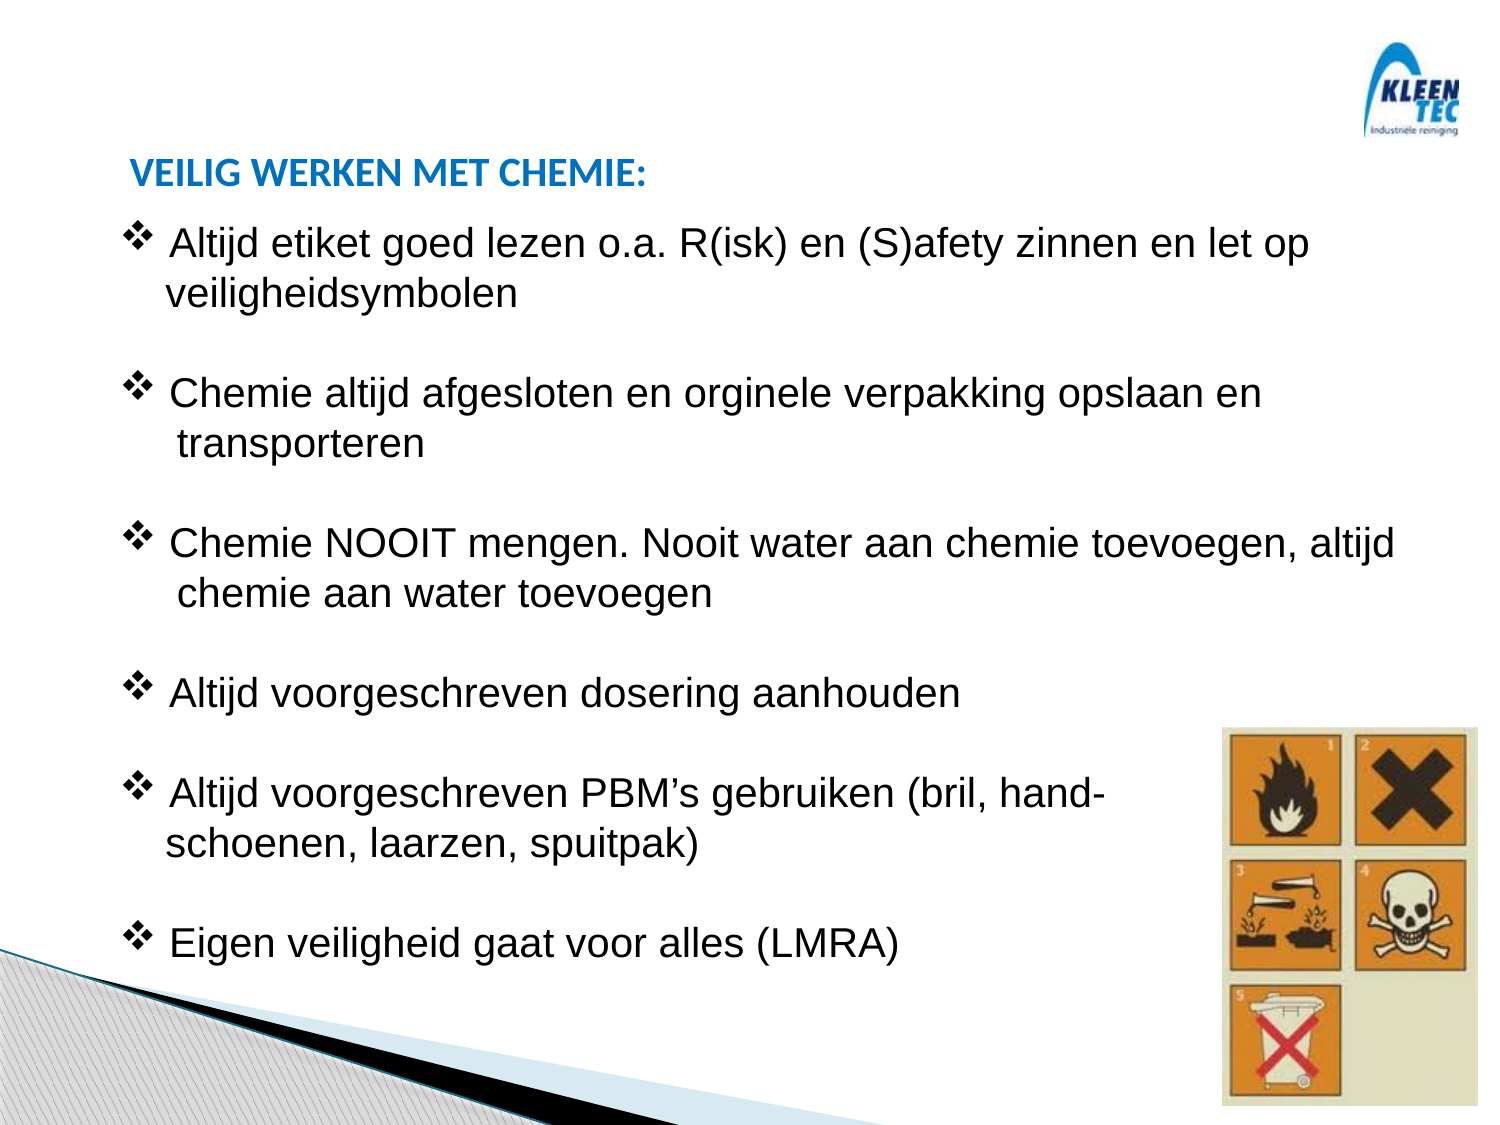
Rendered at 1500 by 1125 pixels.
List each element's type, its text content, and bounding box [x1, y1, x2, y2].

text_box VEILIG WERKEN MET CHEMIE: [114, 137, 663, 202]
picture [1222, 727, 1478, 1107]
picture [1363, 42, 1459, 138]
text_box Altijd etiket goed lezen o.a. R(isk) en (S)afety zinnen en let op veiligheidsymbolen Chemie altijd afgesloten en orginele verpakking opslaan en transporteren Chemie NOOIT mengen. Nooit water aan chemie toevoegen, altijd chemie aan water toevoegen Altijd voorgeschreven dosering aanhouden Altijd voorgeschreven PBM’s gebruiken (bril, hand- schoenen, laarzen, spuitpak) Eigen veiligheid gaat voor alles (LMRA) [104, 208, 1411, 1074]
